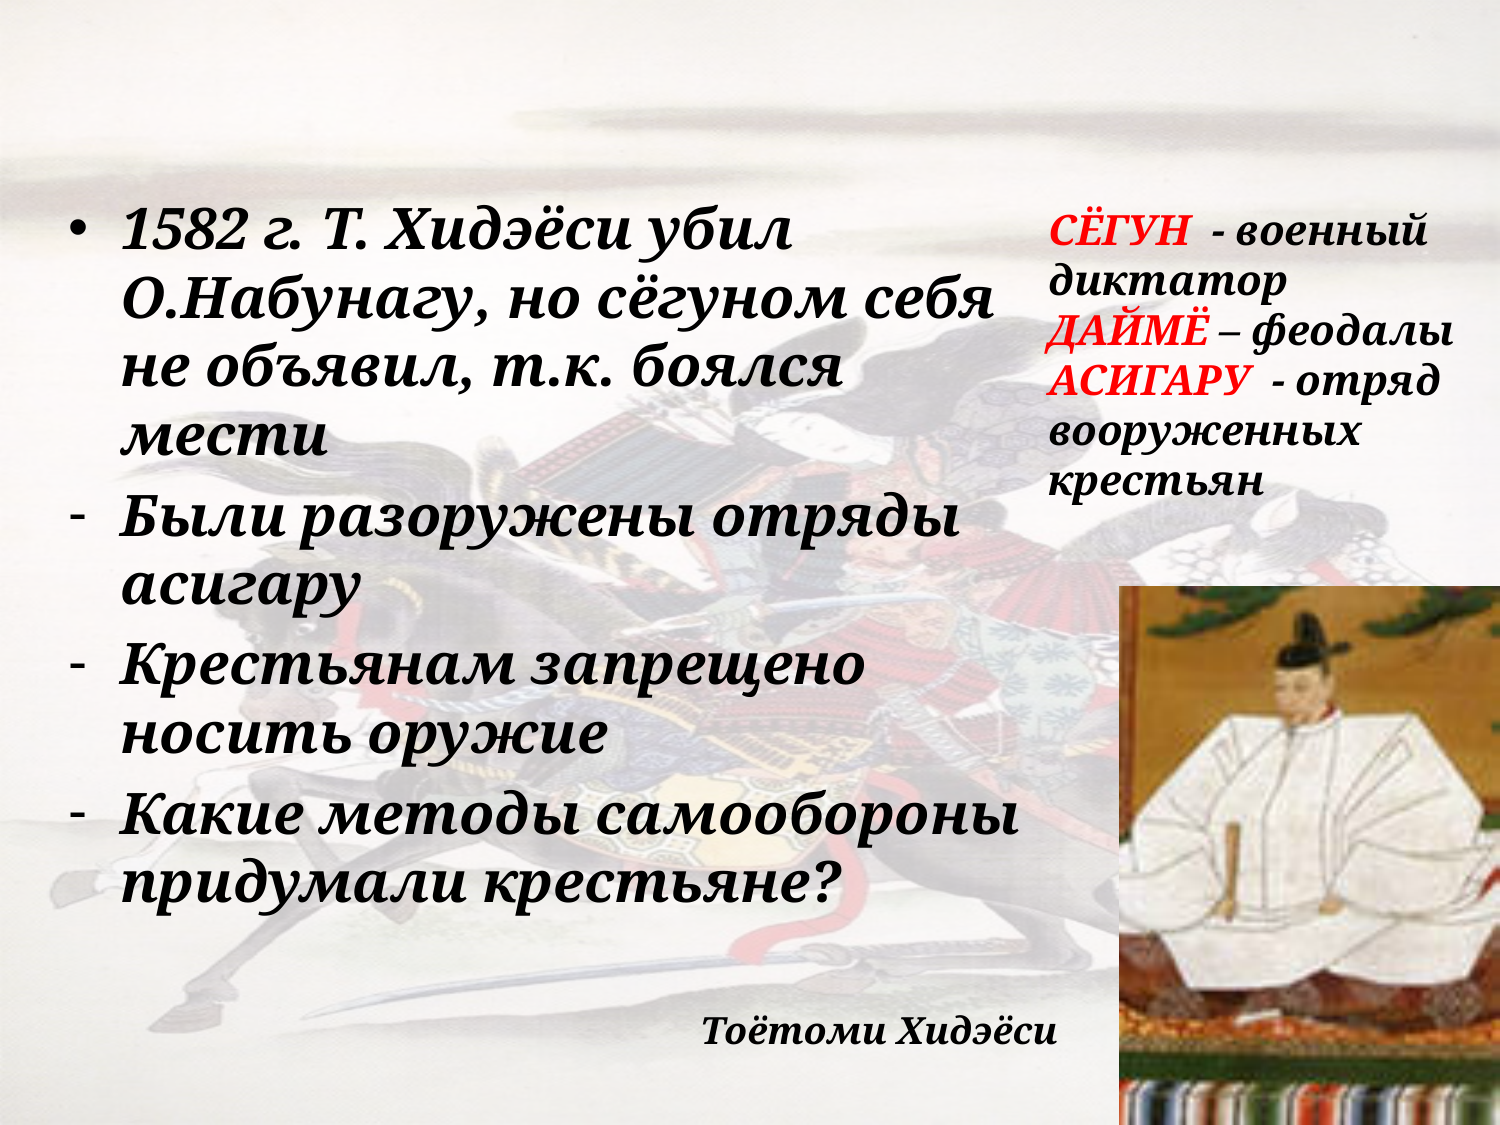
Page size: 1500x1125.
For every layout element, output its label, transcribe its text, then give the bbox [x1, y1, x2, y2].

list 1582 г. Т. Хидэёси убил О.Набунагу, но сёгуном себя не объявил, т.к. боялся мести Были разоружены отряды асигару Крестьянам запрещено носить оружие Какие методы самообороны придумали крестьяне? [53, 184, 1046, 988]
text_box Тоётоми Хидэёси [685, 999, 1083, 1060]
text_box СЁГУН - военный диктатор ДАЙМЁ – феодалы АСИГАРУ - отряд вооруженных крестьян [1033, 196, 1500, 562]
picture [1118, 585, 1500, 1125]
